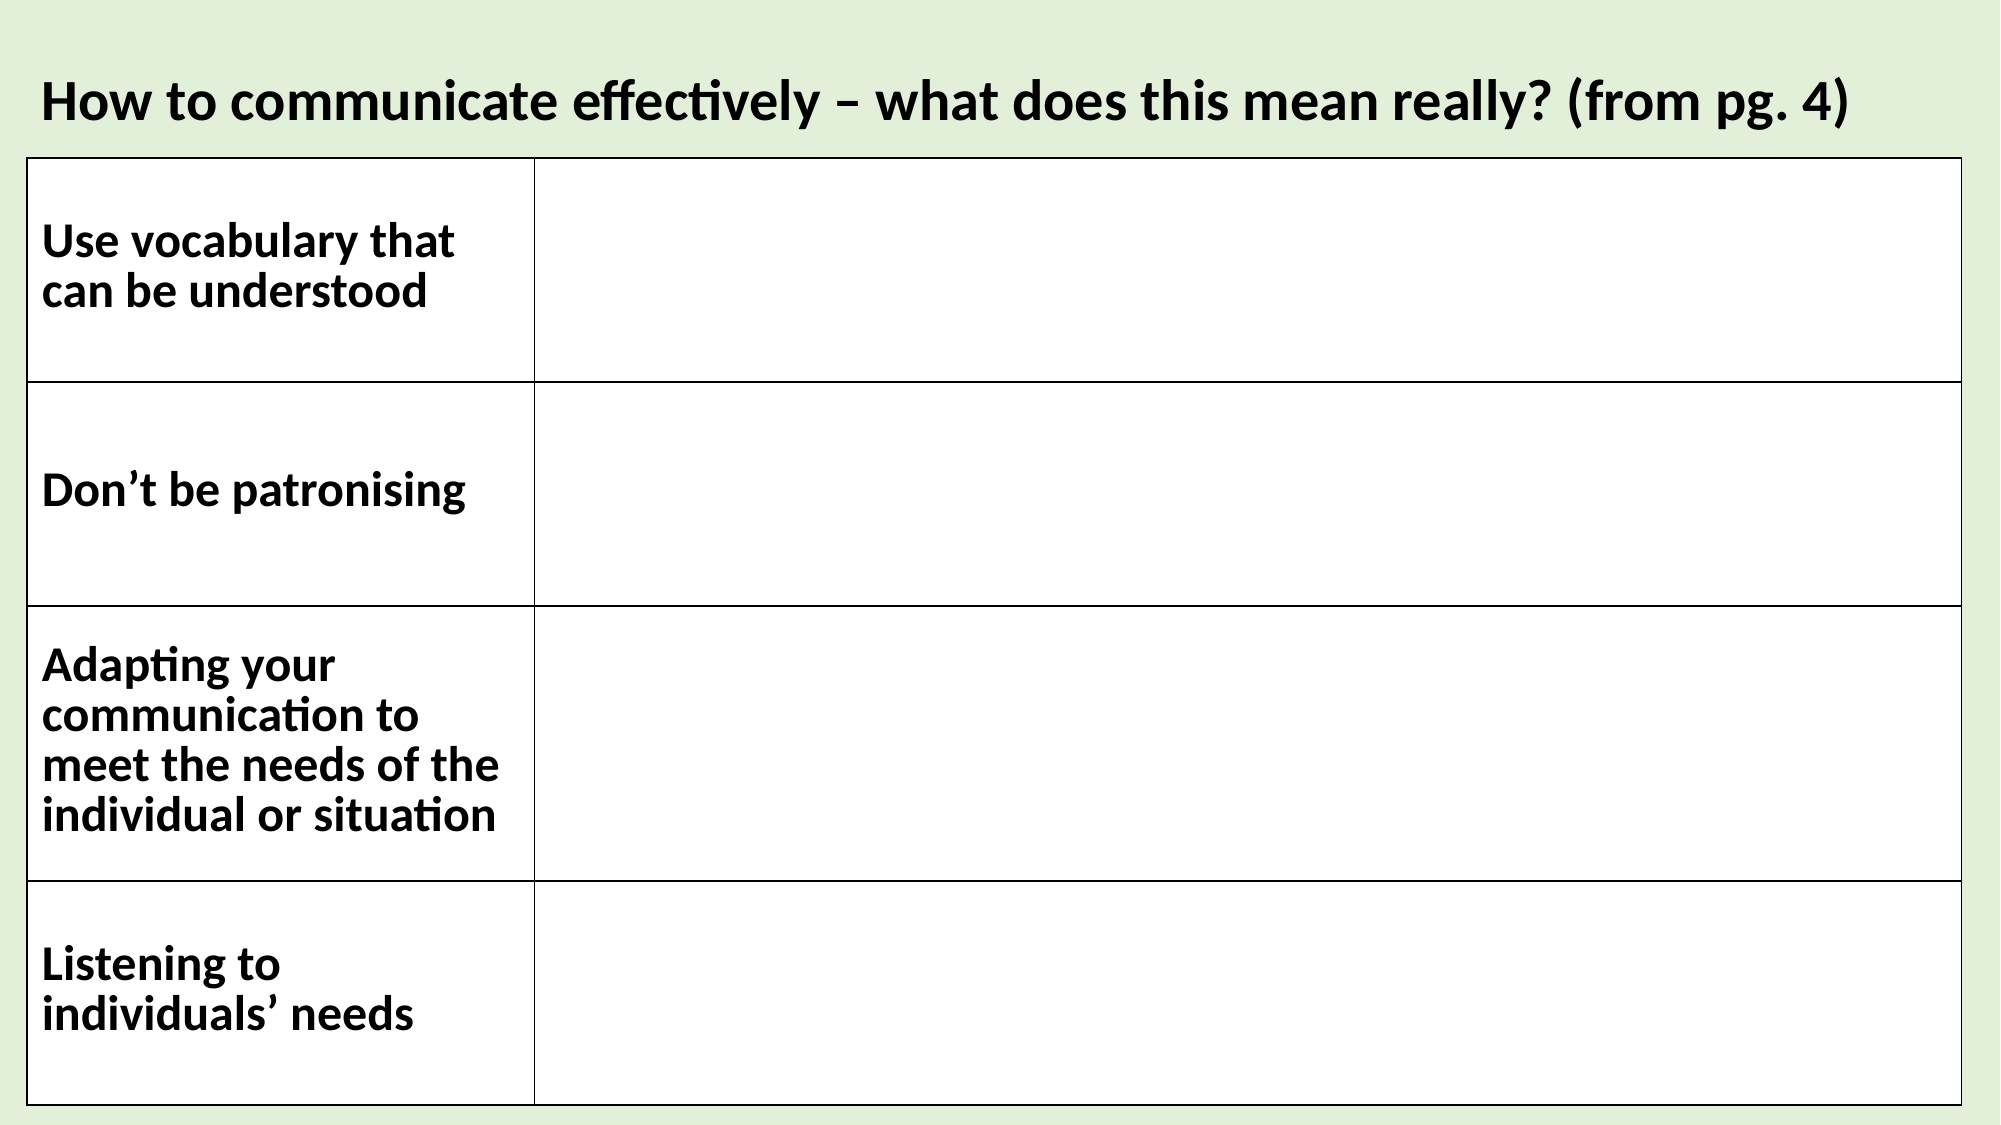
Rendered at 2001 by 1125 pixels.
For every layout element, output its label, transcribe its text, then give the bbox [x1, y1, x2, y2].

table_header Use vocabulary that can be understood [28, 159, 534, 381]
table_cell Adapting your communication to meet the needs of the individual or situation [28, 607, 534, 880]
table_cell Listening to individuals’ needs [28, 882, 534, 1104]
table_cell [535, 383, 1961, 605]
title How to communicate effectively – what does this mean really? (from pg. 4) [26, 44, 1962, 157]
table_cell [535, 607, 1961, 880]
table_cell [535, 882, 1961, 1104]
table_header [535, 159, 1961, 381]
table_cell Don’t be patronising [28, 383, 534, 605]
